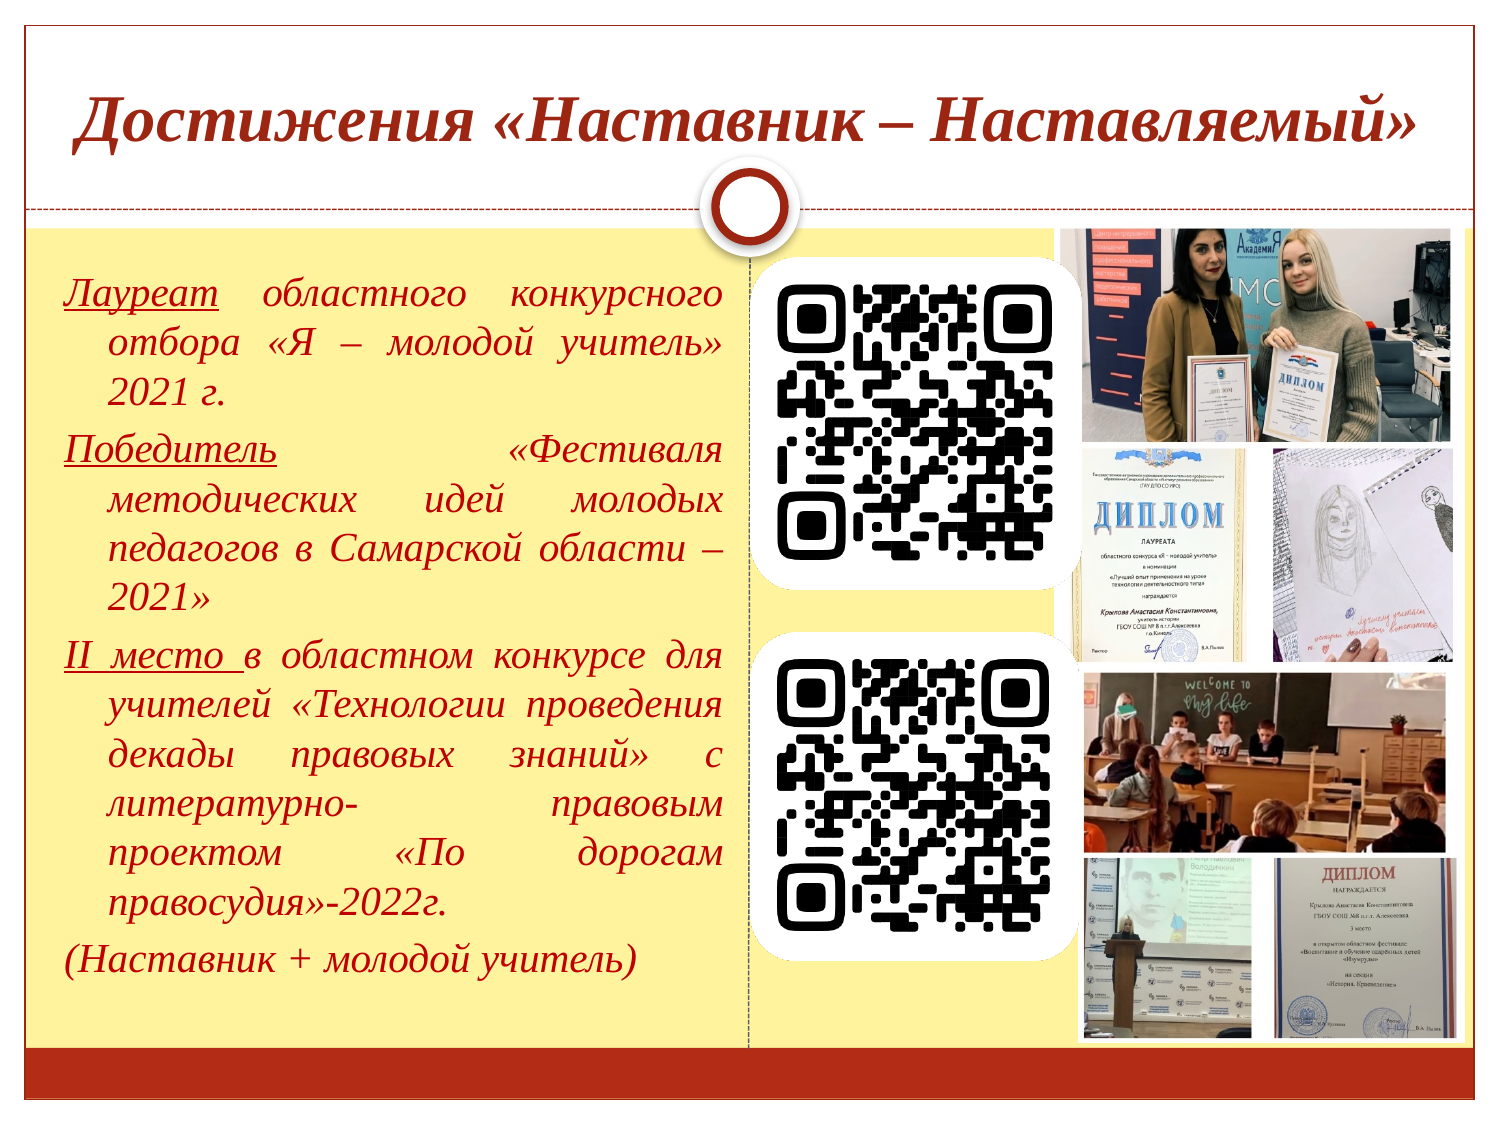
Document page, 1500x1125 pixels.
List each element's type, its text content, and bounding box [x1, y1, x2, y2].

title Достижения «Наставник – Наставляемый» [49, 37, 1450, 162]
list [749, 257, 1082, 590]
picture [749, 222, 1466, 1044]
list Лауреат областного конкурсного отбора «Я – молодой учитель» 2021 г. Победитель «Фестиваля методических идей молодых педагогов в Самарской области – 2021» II место в областном конкурсе для учителей «Технологии проведения декады правовых знаний» с литературно- правовым проектом «По дорогам правосудия»-2022г. (Наставник + молодой учитель) [49, 257, 739, 993]
